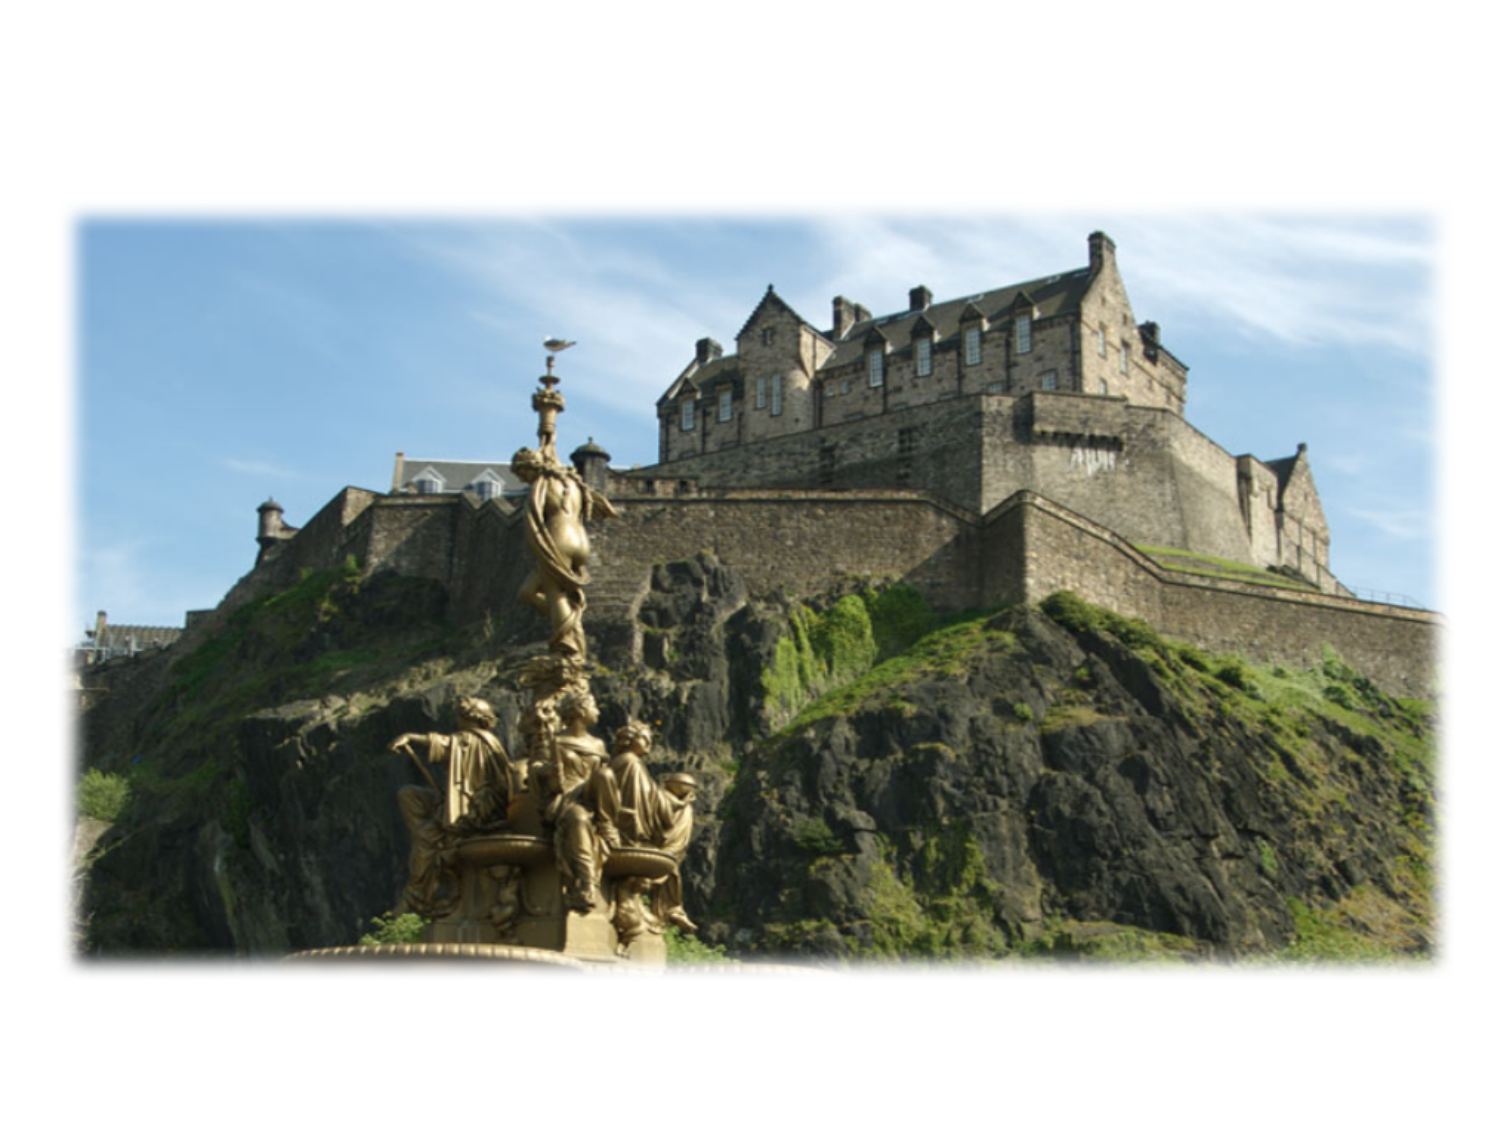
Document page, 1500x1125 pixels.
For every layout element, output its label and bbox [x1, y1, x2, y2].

picture [58, 198, 1454, 982]
